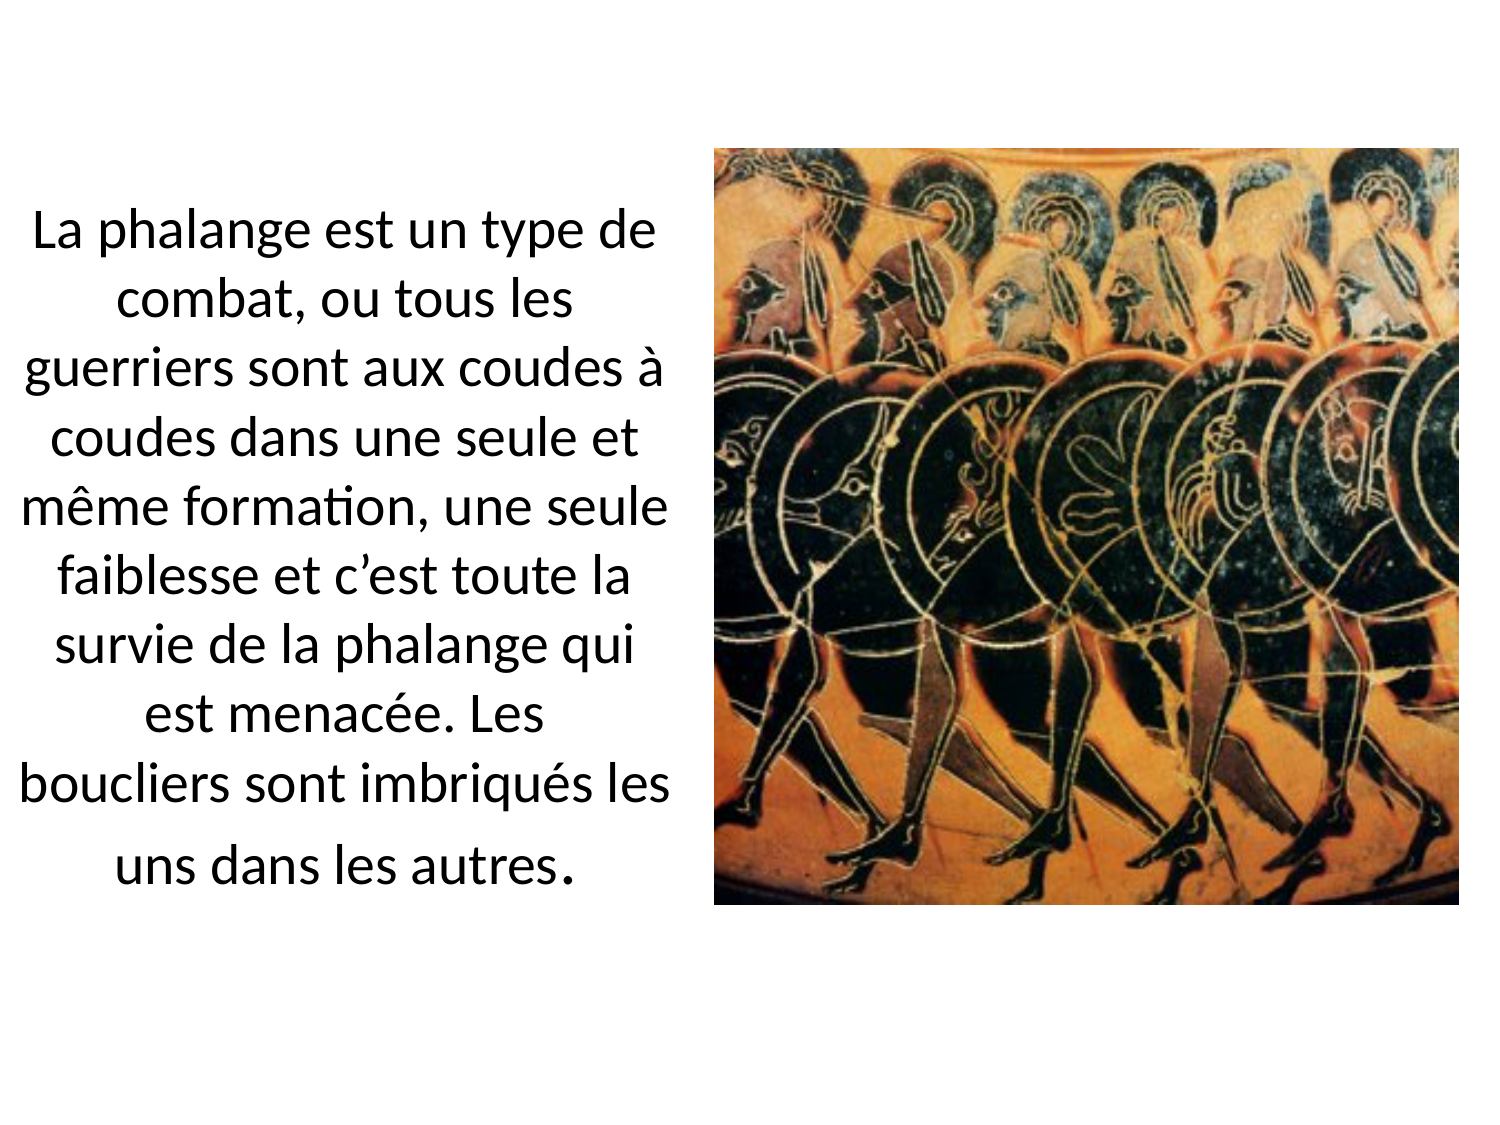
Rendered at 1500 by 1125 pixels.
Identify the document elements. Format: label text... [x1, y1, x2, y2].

picture [714, 148, 1459, 906]
title La phalange est un type de combat, ou tous les guerriers sont aux coudes à coudes dans une seule et même formation, une seule faiblesse et c’est toute la survie de la phalange qui est menacée. Les boucliers sont imbriqués les uns dans les autres. [0, 78, 691, 1104]
